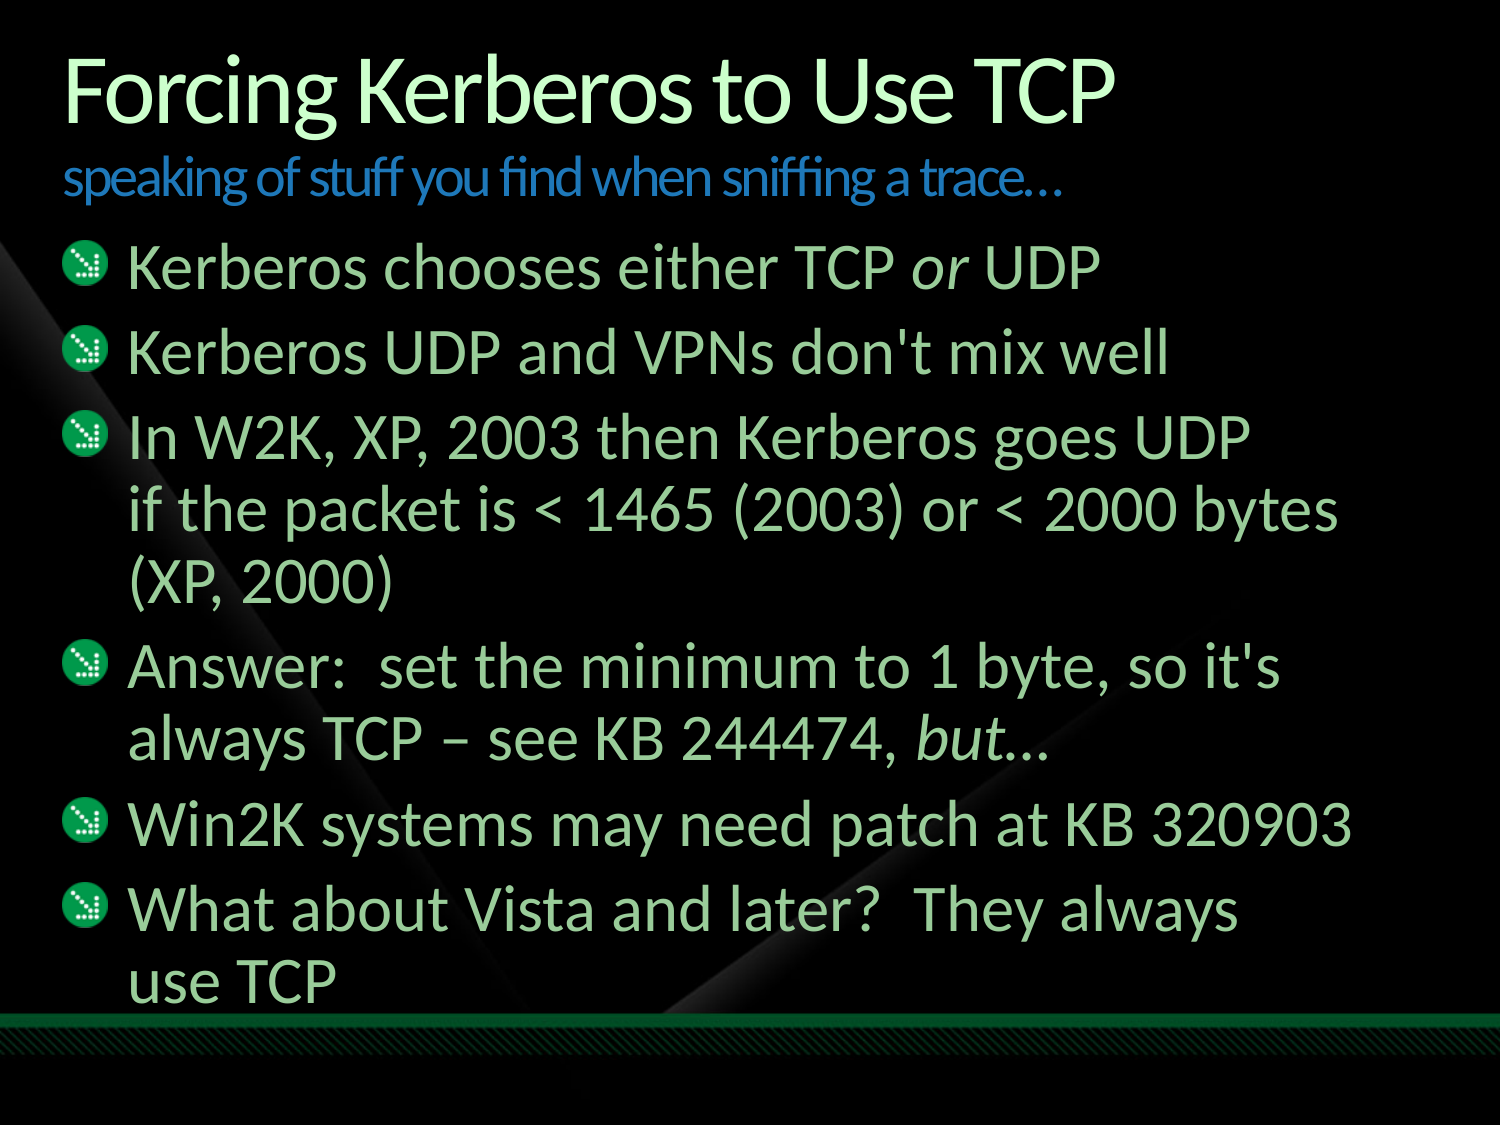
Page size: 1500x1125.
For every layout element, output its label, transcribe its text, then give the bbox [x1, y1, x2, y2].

picture [0, 0, 1500, 1125]
list Kerberos chooses either TCP or UDP Kerberos UDP and VPNs don't mix well In W2K, XP, 2003 then Kerberos goes UDP if the packet is < 1465 (2003) or < 2000 bytes (XP, 2000) Answer: set the minimum to 1 byte, so it's always TCP – see KB 244474, but… Win2K systems may need patch at KB 320903 What about Vista and later? They always use TCP [62, 231, 1438, 595]
title Forcing Kerberos to Use TCP speaking of stuff you find when sniffing a trace… [62, 37, 1438, 211]
